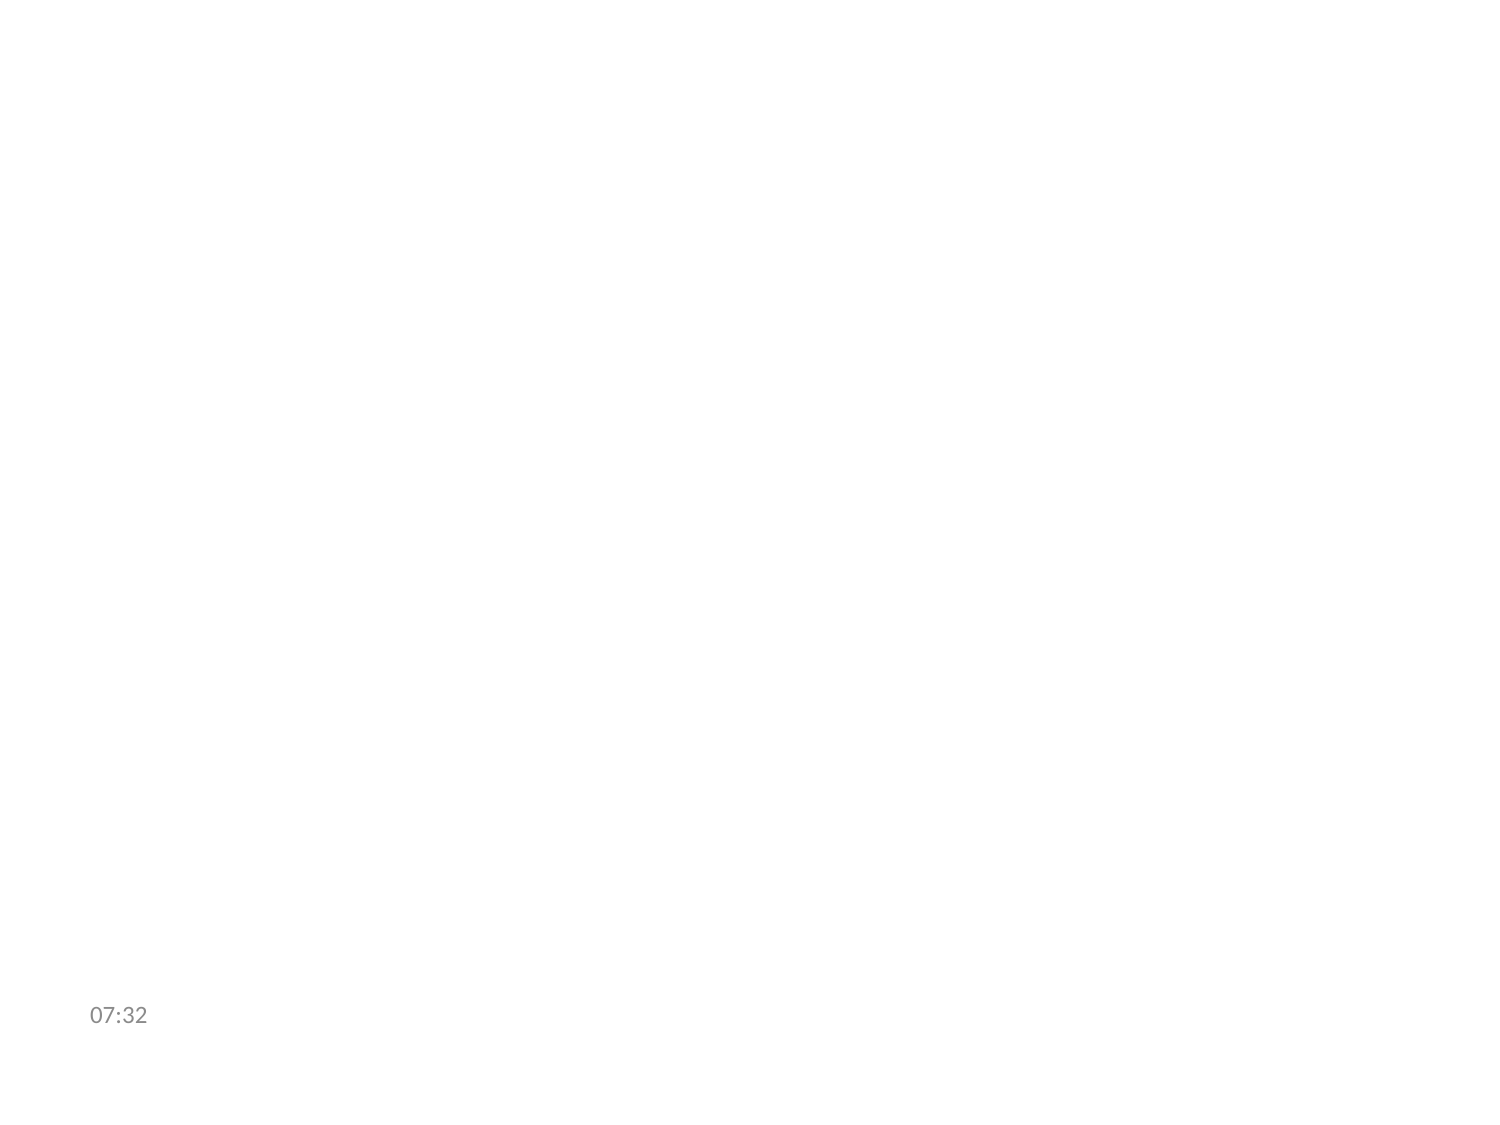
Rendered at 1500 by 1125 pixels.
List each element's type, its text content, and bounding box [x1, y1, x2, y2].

text_box 15:35 [75, 983, 425, 1044]
